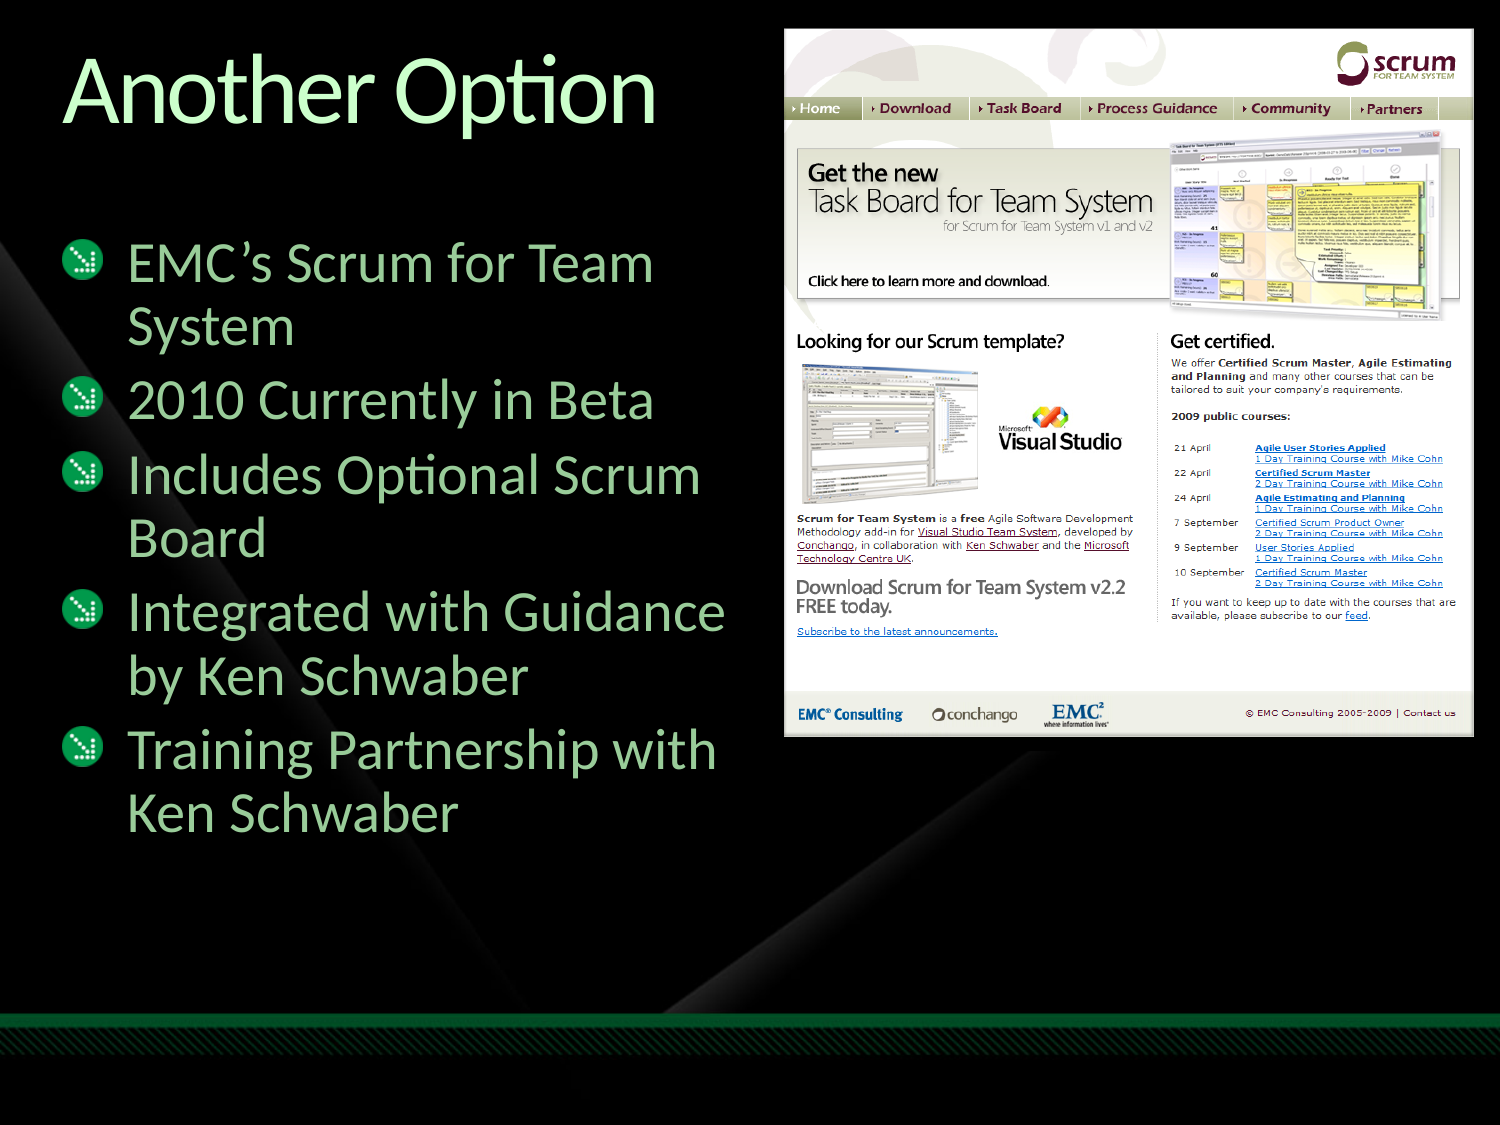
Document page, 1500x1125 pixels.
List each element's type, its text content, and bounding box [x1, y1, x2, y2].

picture [0, 0, 1500, 1125]
list EMC’s Scrum for Team System 2010 Currently in Beta Includes Optional Scrum Board Integrated with Guidance by Ken Schwaber Training Partnership with Ken Schwaber [62, 231, 765, 980]
title Another Option [62, 37, 770, 147]
